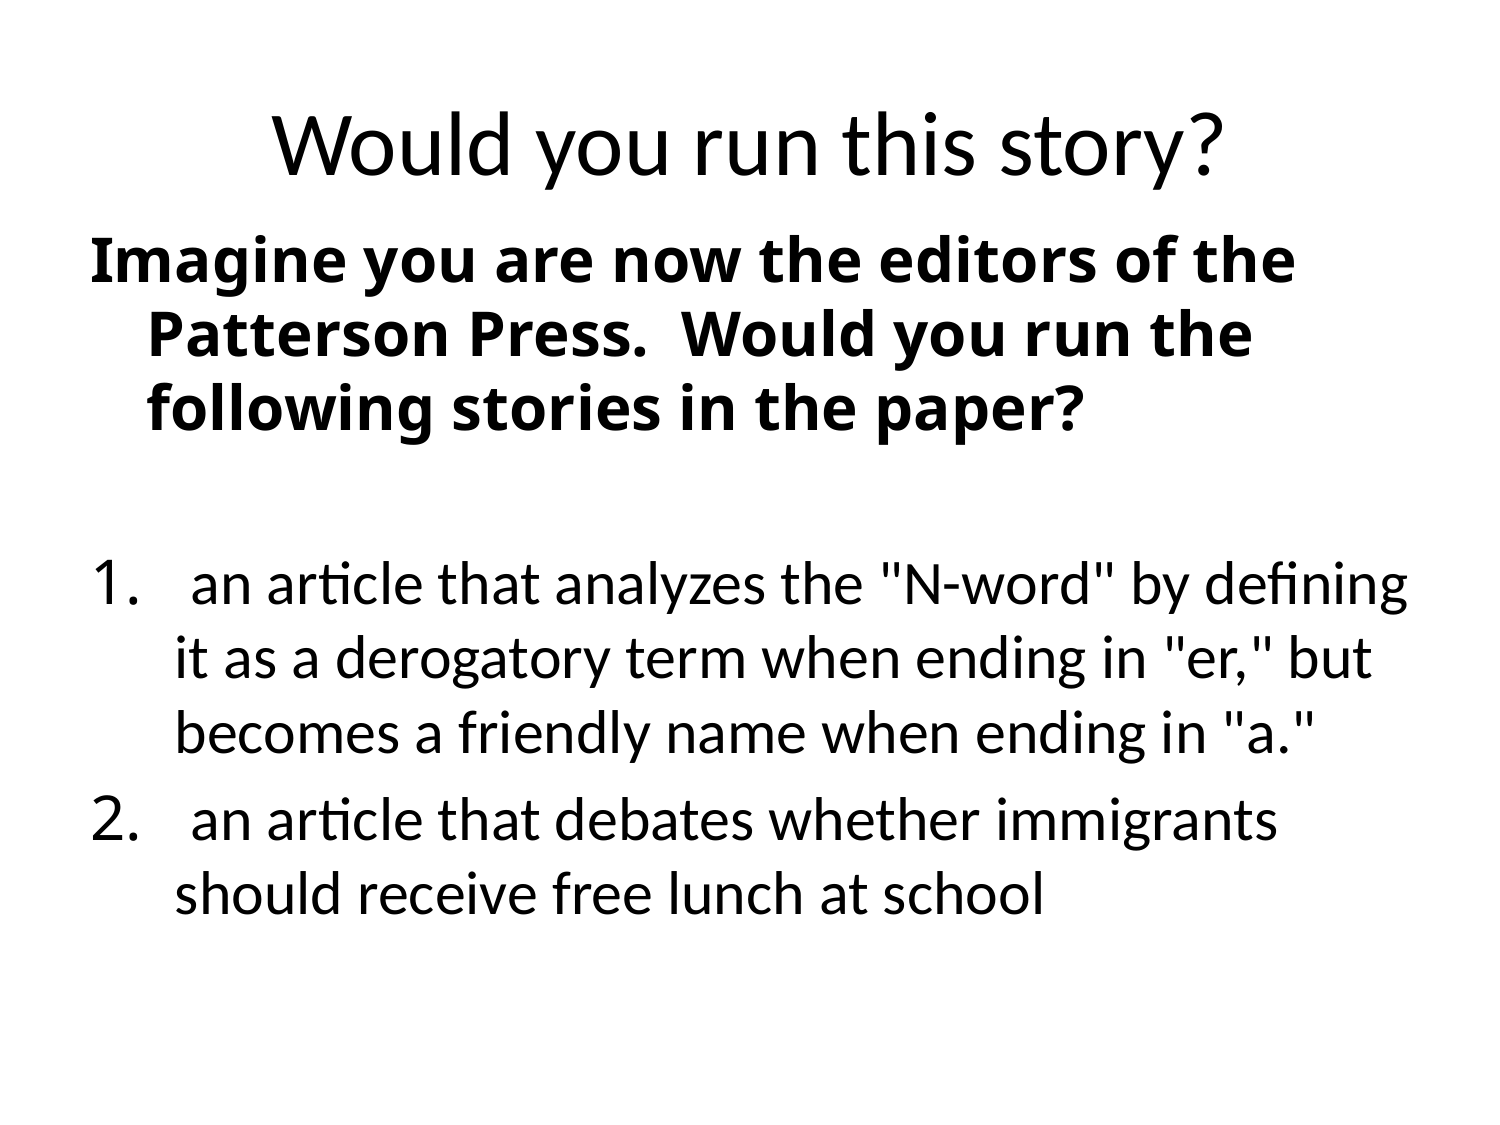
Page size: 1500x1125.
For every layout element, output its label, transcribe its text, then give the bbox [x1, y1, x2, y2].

list Imagine you are now the editors of the Patterson Press. Would you run the following stories in the paper? an article that analyzes the "N-word" by defining it as a derogatory term when ending in "er," but becomes a friendly name when ending in "a." an article that debates whether immigrants should receive free lunch at school [75, 212, 1425, 955]
title Would you run this story? [75, 45, 1425, 212]
